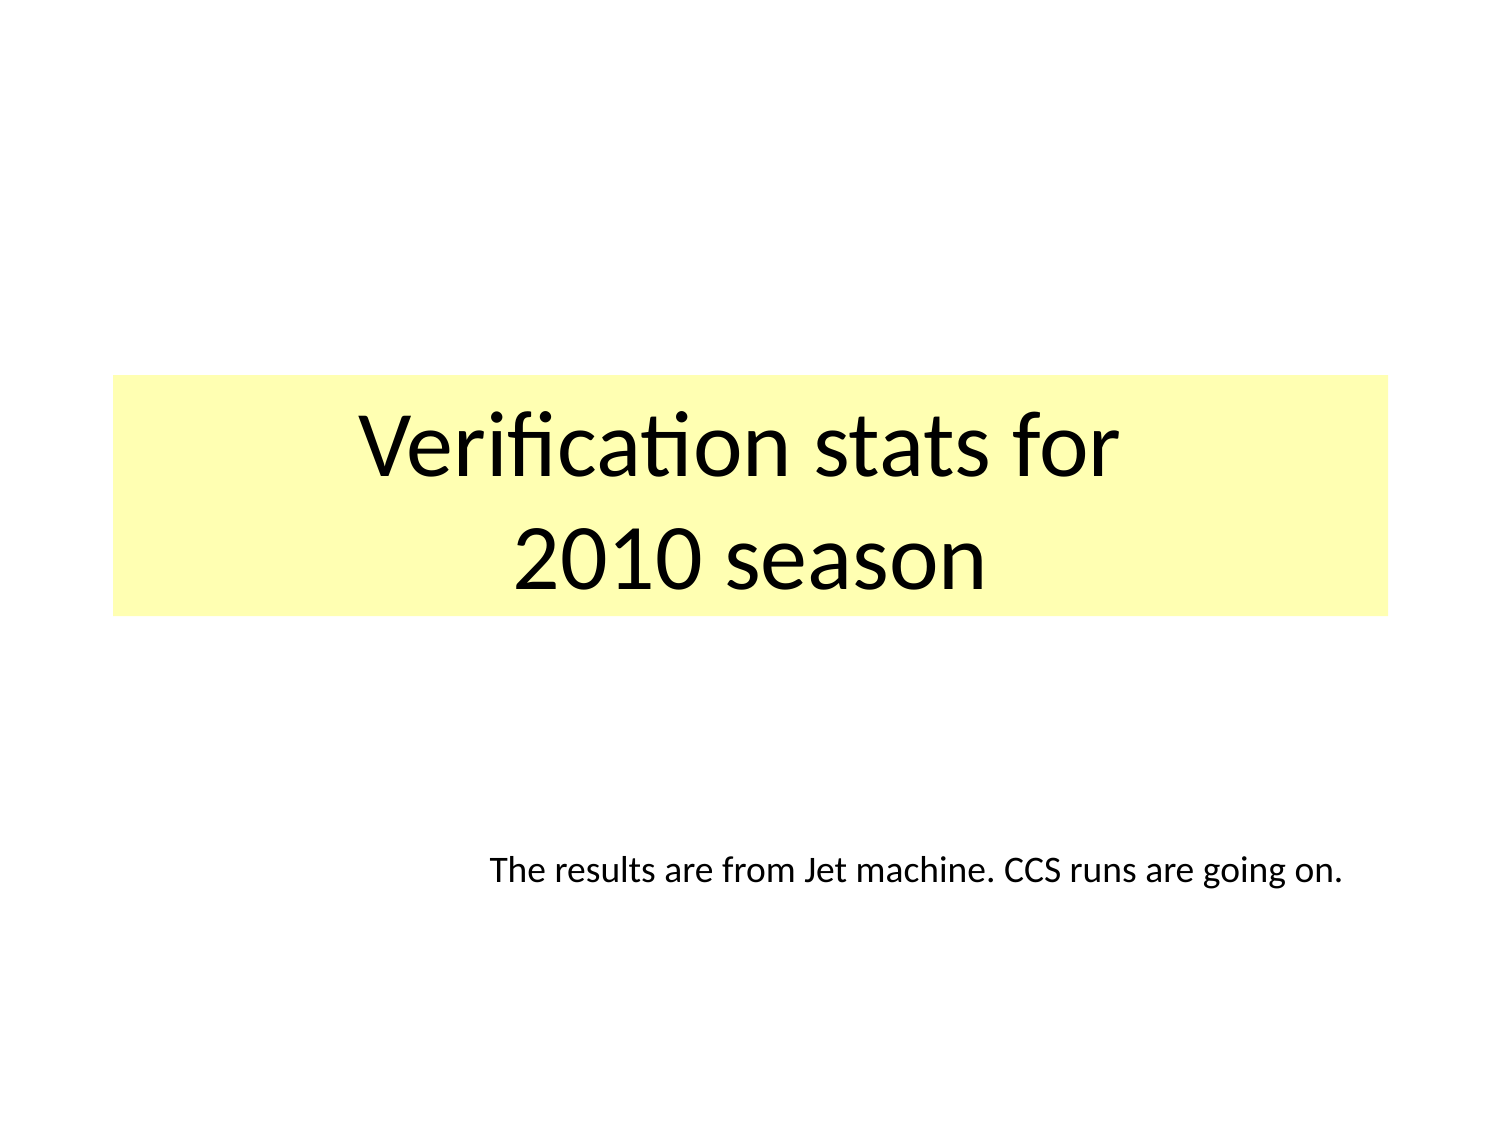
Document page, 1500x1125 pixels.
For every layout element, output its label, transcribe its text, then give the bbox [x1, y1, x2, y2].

text_box The results are from Jet machine. CCS runs are going on. [474, 837, 1389, 898]
text_box Verification stats for 2010 season [113, 375, 1389, 617]
